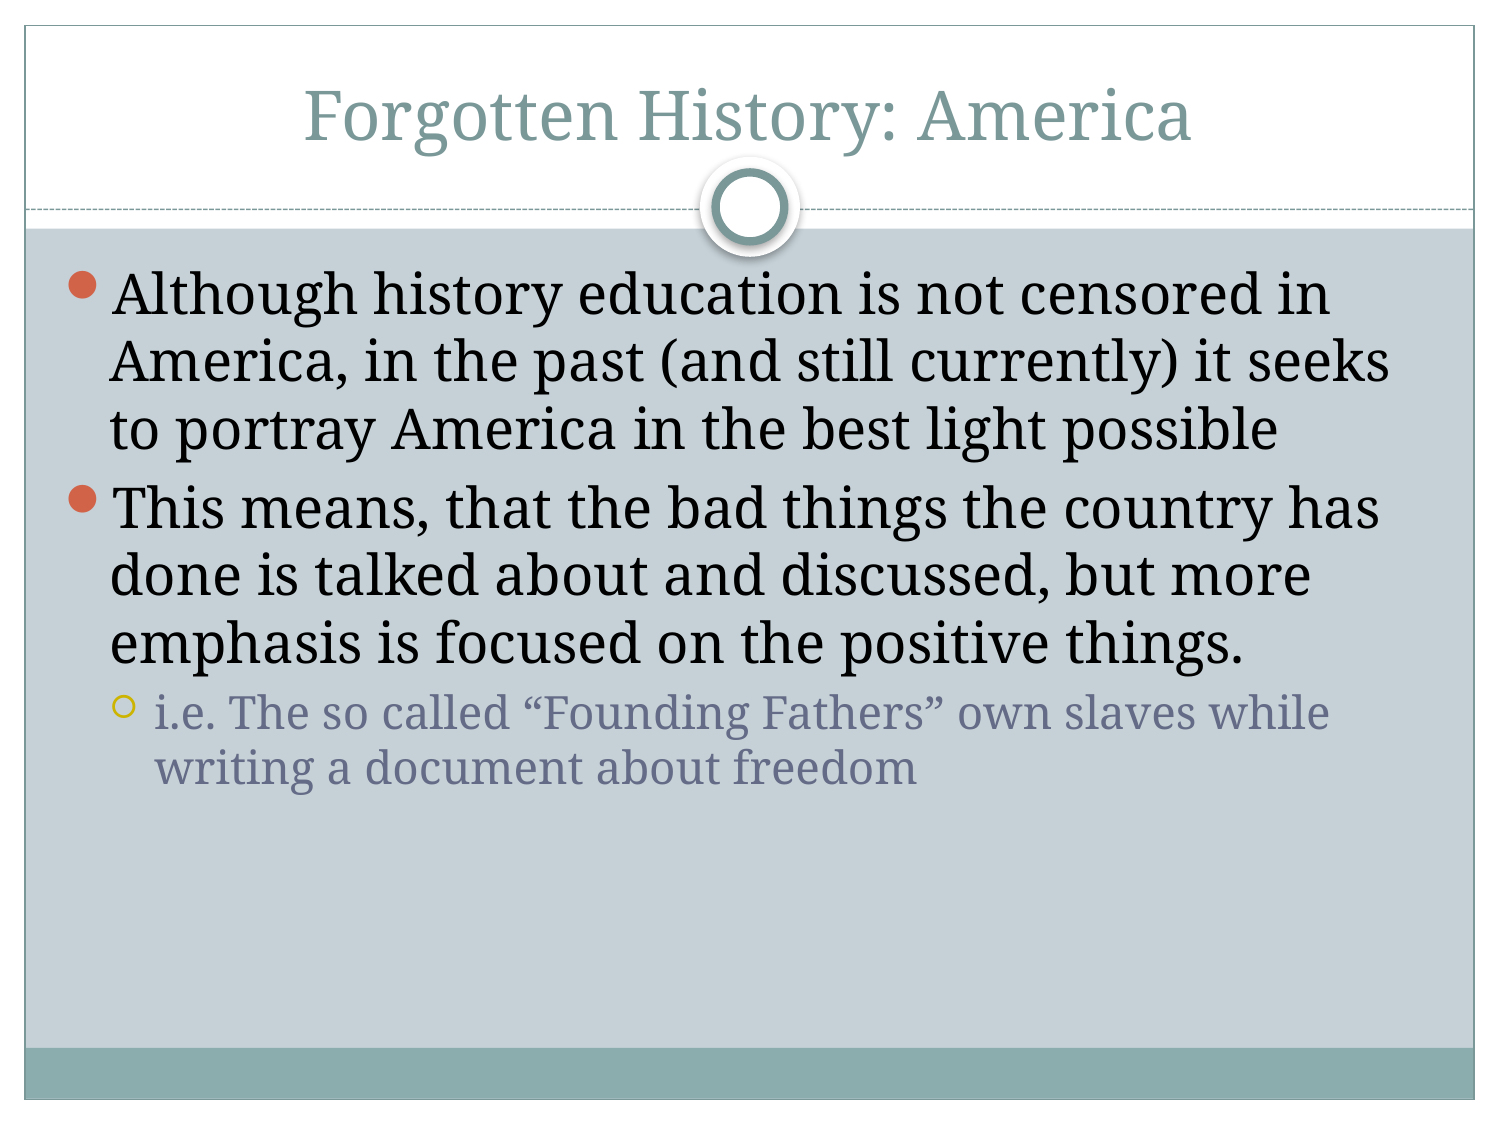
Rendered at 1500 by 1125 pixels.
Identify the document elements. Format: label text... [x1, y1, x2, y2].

list Although history education is not censored in America, in the past (and still currently) it seeks to portray America in the best light possible This means, that the bad things the country has done is talked about and discussed, but more emphasis is focused on the positive things. i.e. The so called “Founding Fathers” own slaves while writing a document about freedom [49, 250, 1445, 1001]
title Forgotten History: America [49, 37, 1450, 162]
